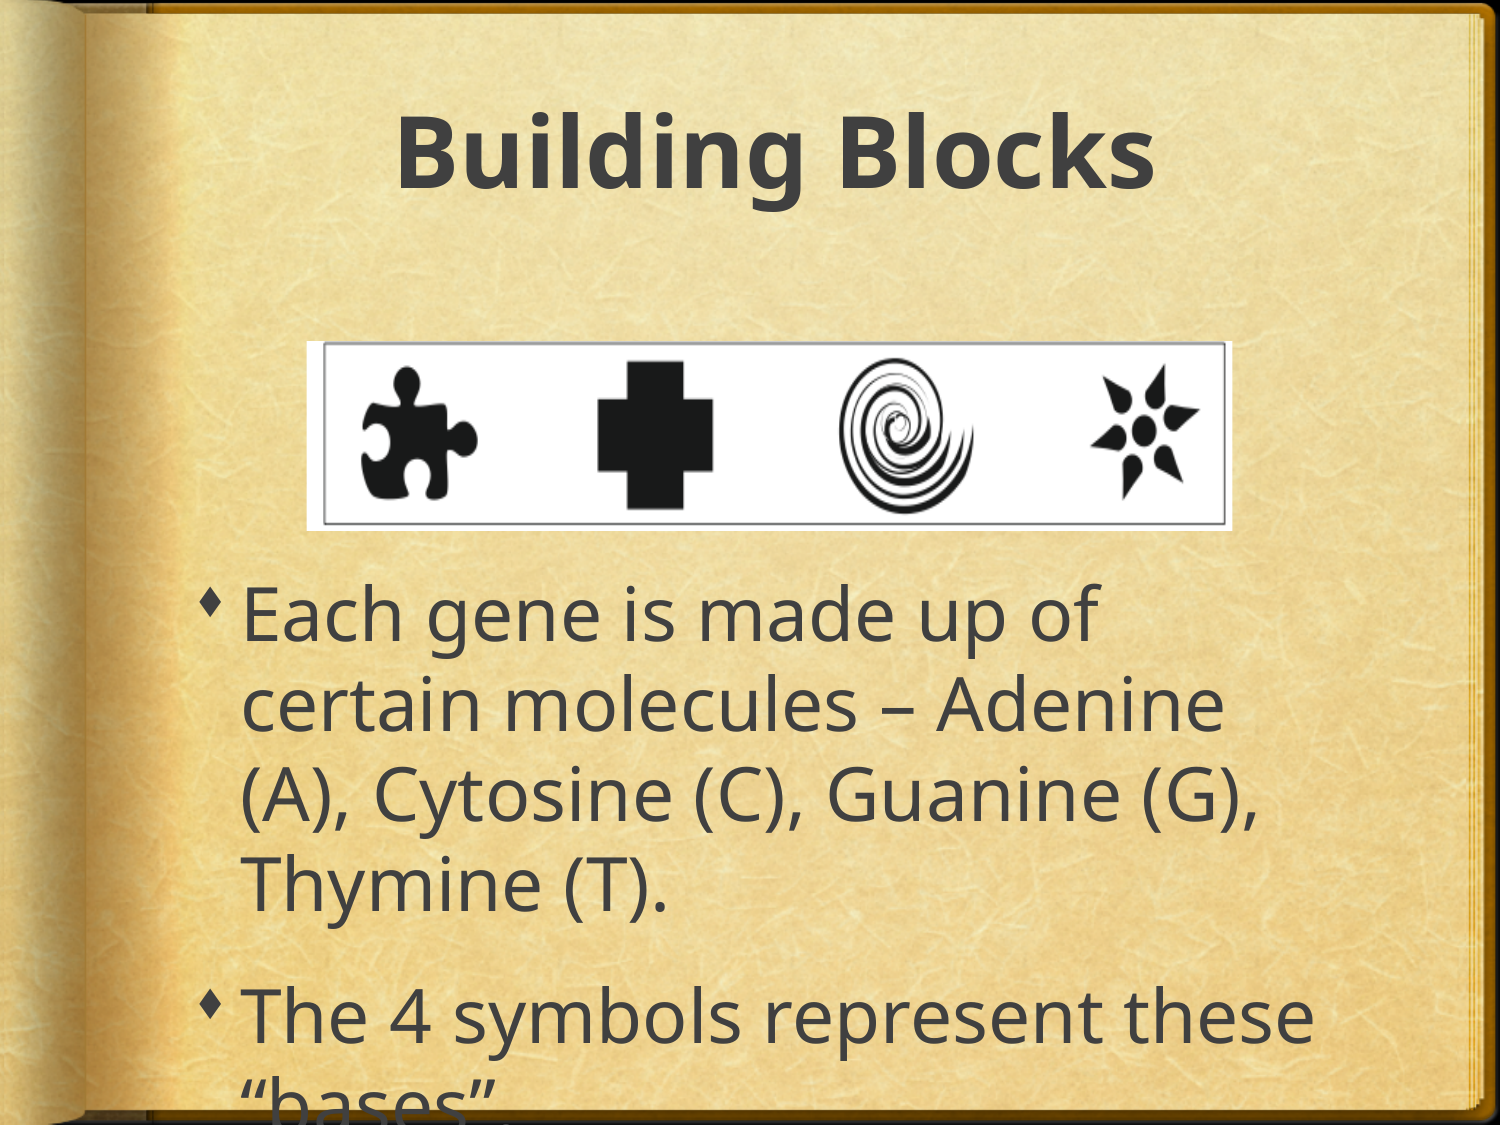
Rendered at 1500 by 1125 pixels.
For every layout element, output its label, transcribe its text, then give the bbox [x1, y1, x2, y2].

title Building Blocks [178, 45, 1372, 265]
picture [0, 0, 1500, 1125]
list Each gene is made up of certain molecules – Adenine (A), Cytosine (C), Guanine (G), Thymine (T). The 4 symbols represent these “bases”. [178, 295, 1372, 1005]
